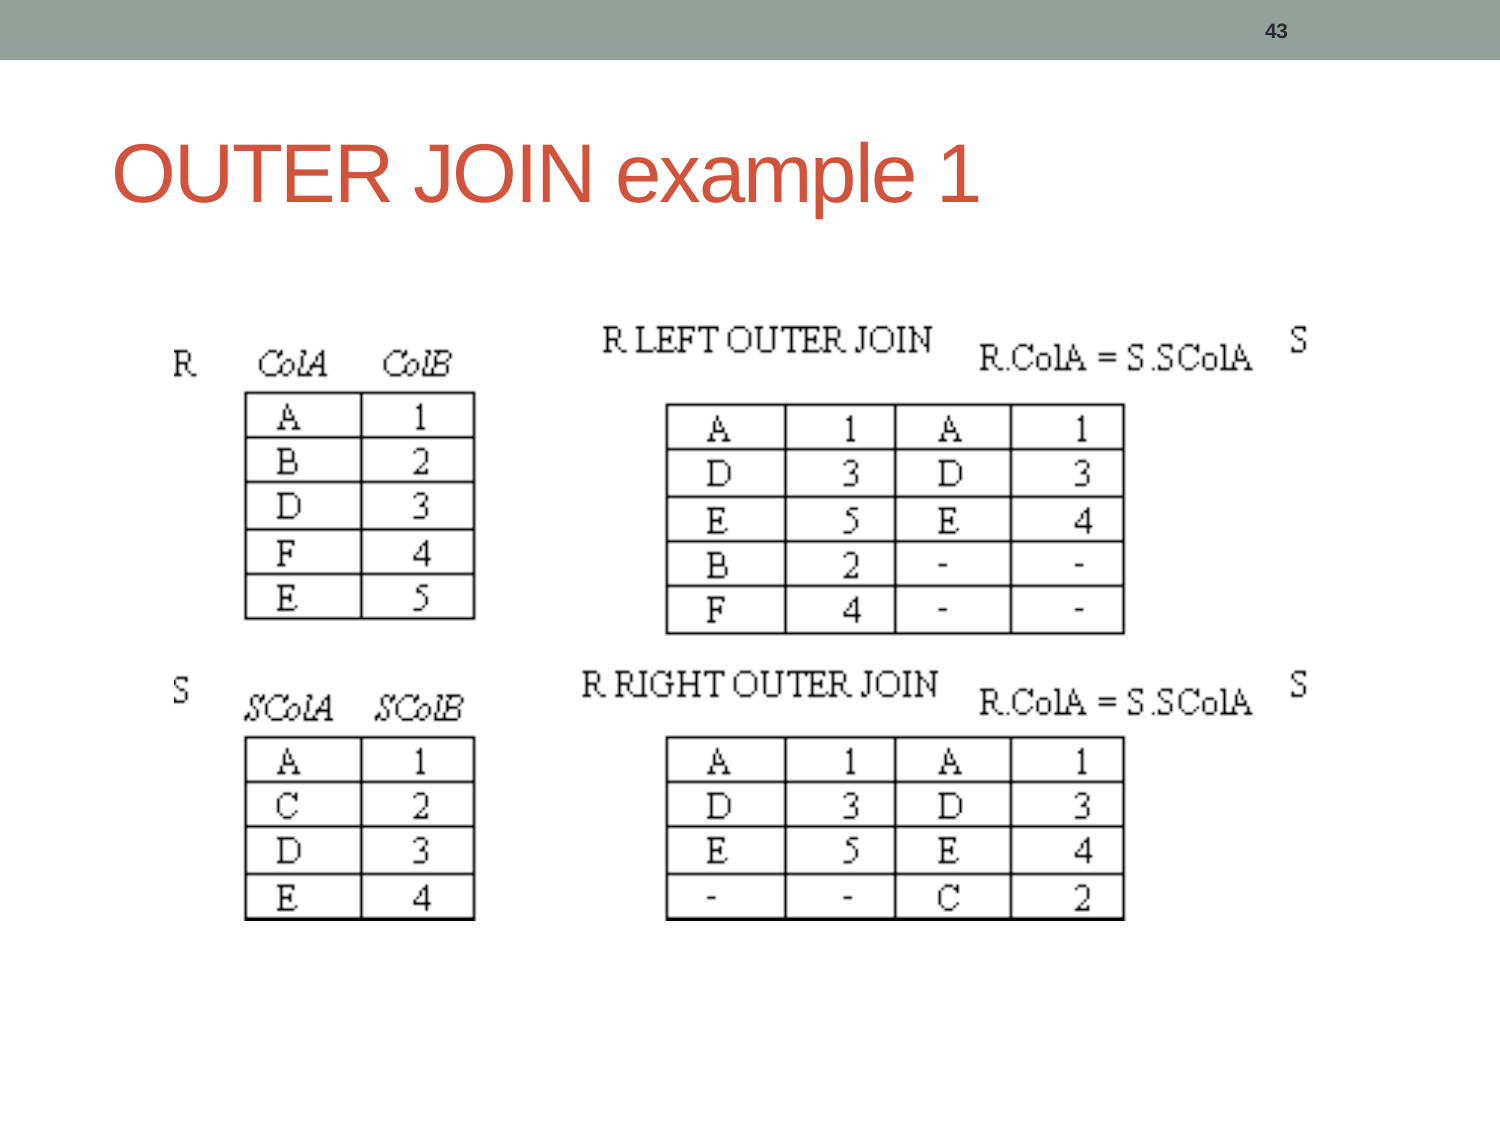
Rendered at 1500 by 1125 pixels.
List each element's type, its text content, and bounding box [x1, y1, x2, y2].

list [174, 324, 1313, 921]
slide_number 43 [1250, 3, 1425, 57]
title OUTER JOIN example 1 [75, 87, 1425, 250]
